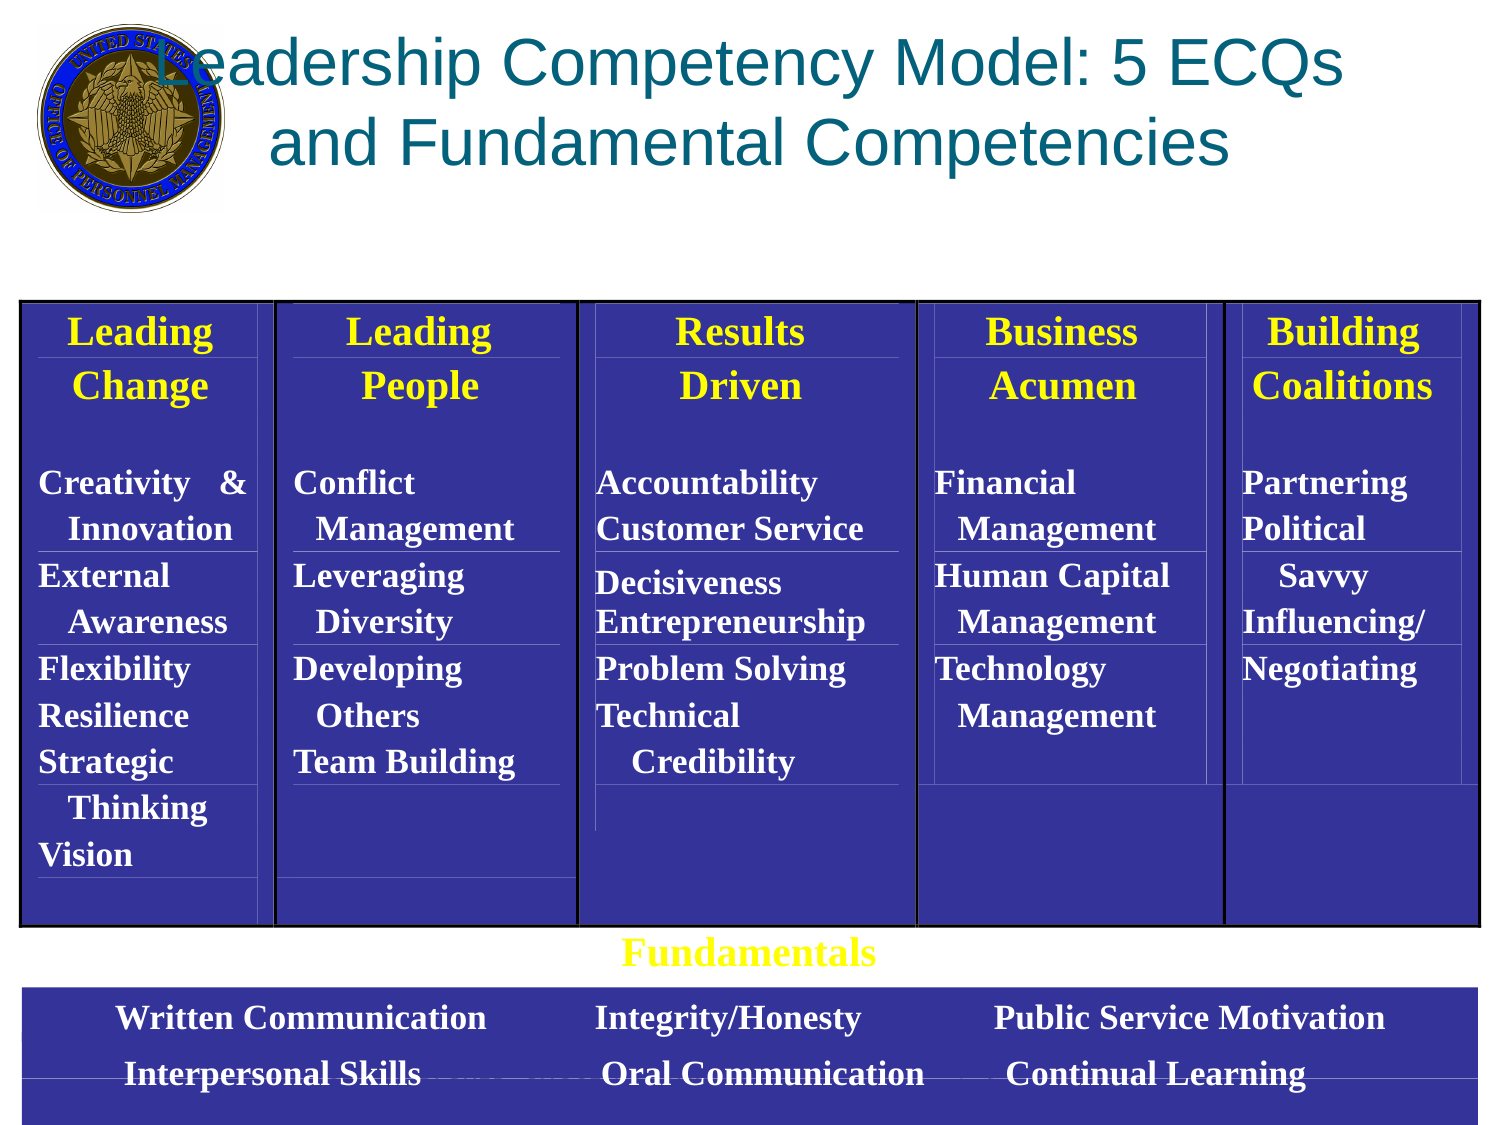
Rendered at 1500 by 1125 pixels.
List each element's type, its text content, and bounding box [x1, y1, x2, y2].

picture [37, 24, 225, 213]
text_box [18, 299, 1482, 1125]
title Leadership Competency Model: 5 ECQs and Fundamental Competencies [74, 37, 1426, 160]
